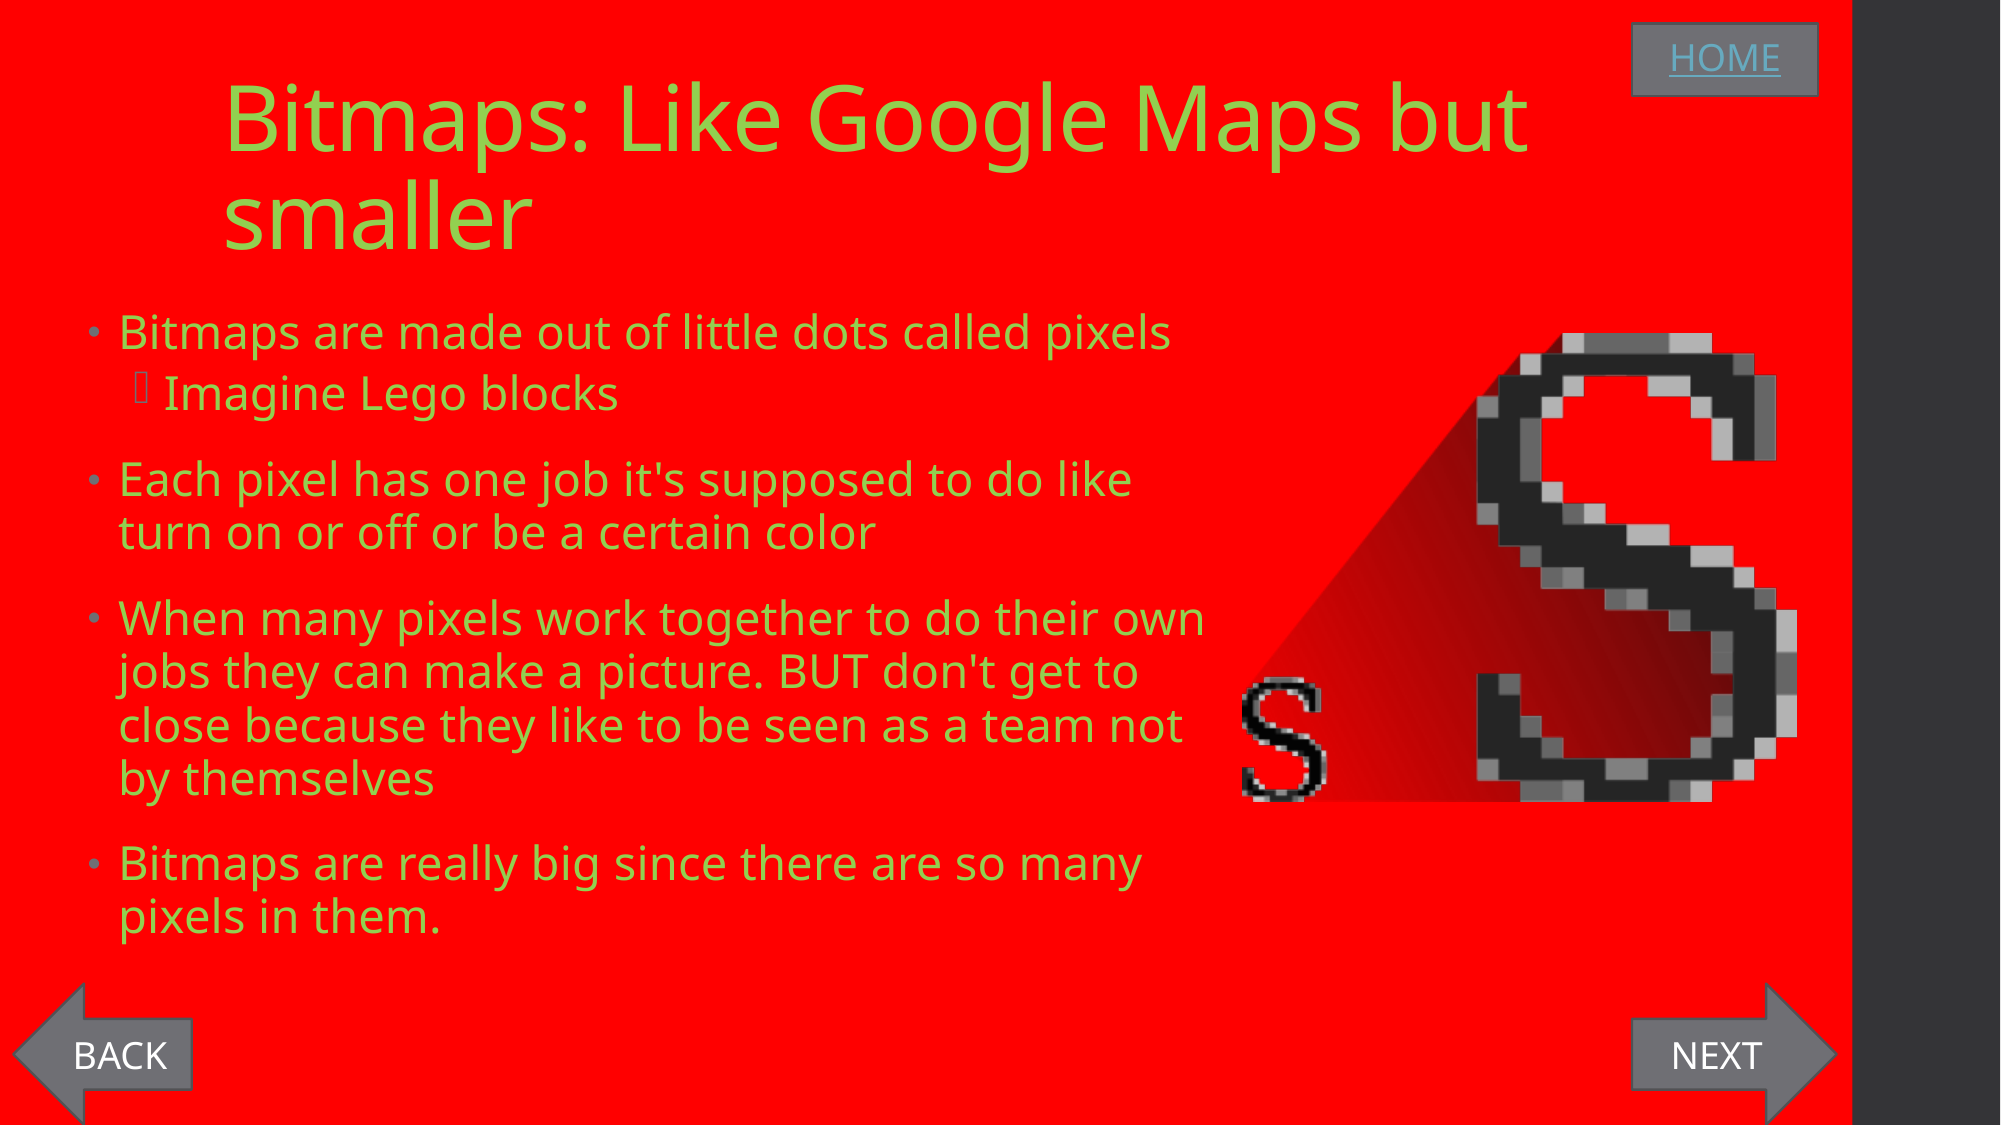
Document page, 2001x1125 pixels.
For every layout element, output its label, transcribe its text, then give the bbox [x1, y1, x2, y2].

picture [1242, 332, 1798, 803]
text_box NEXT [1630, 982, 1838, 1125]
text_box HOME [1631, 22, 1819, 97]
text_box BACK [12, 982, 193, 1125]
list Bitmaps are made out of little dots called pixels Imagine Lego blocks Each pixel has one job it's supposed to do like turn on or off or be a certain color When many pixels work together to do their own jobs they can make a picture. BUT don't get to close because they like to be seen as a team not by themselves Bitmaps are really big since there are so many pixels in them. [72, 298, 1232, 963]
title Bitmaps: Like Google Maps but smaller [206, 60, 1797, 278]
